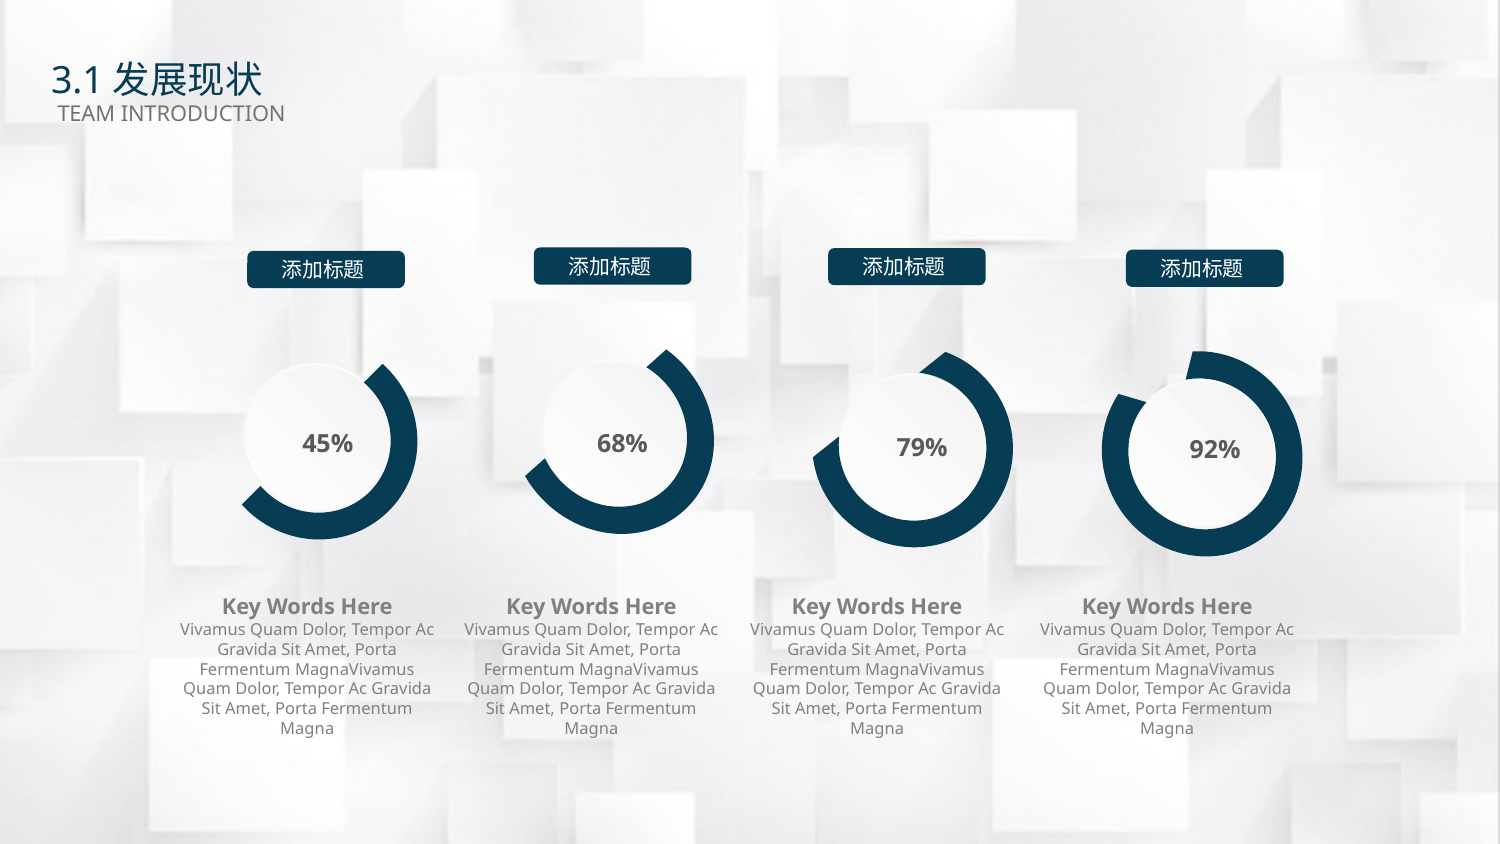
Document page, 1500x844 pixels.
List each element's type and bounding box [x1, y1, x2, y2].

text_box [57, 44, 302, 134]
picture [0, 0, 1500, 844]
text_box [163, 249, 447, 767]
text_box [447, 245, 737, 767]
text_box [1022, 248, 1312, 767]
text_box [732, 246, 1028, 767]
